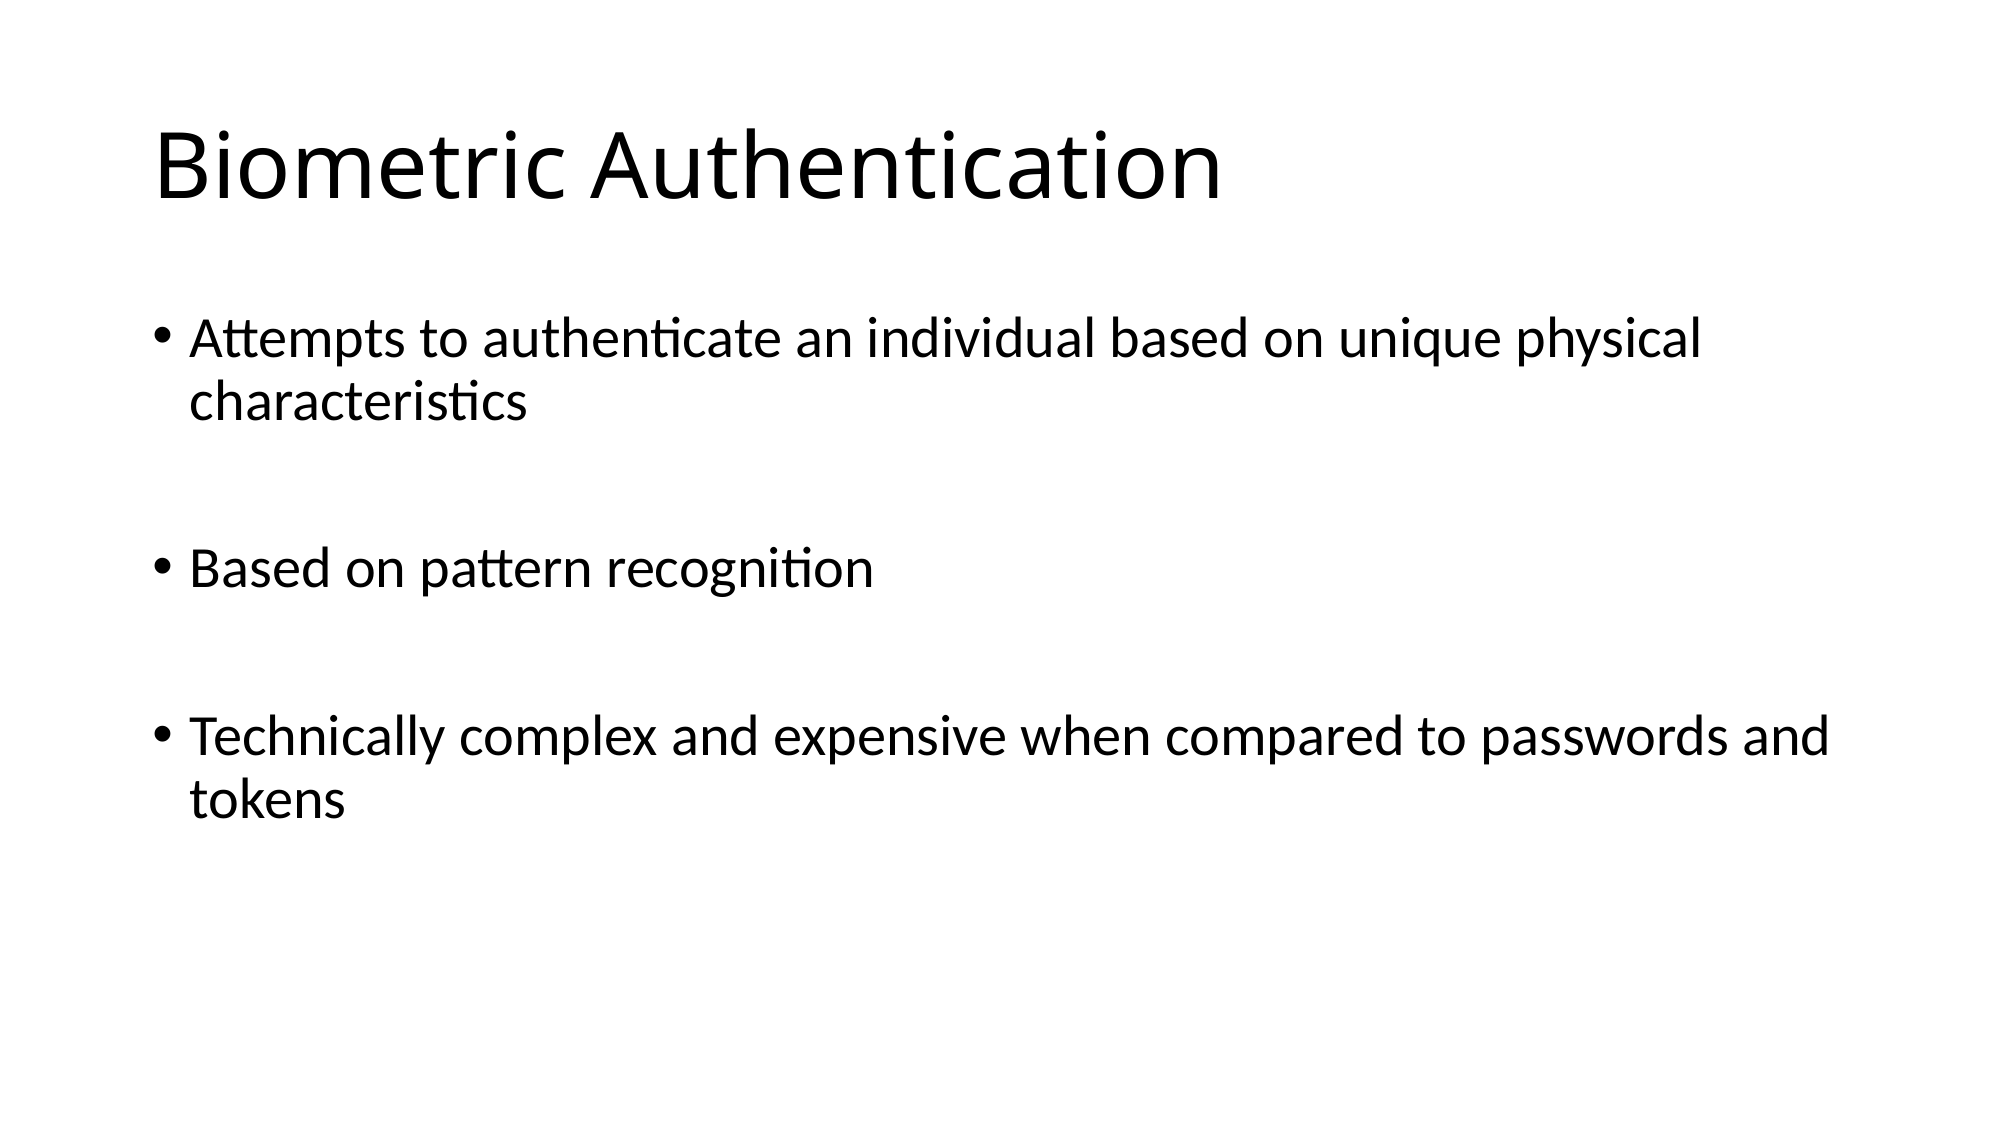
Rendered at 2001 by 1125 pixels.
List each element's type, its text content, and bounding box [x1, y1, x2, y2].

title Biometric Authentication [137, 59, 1863, 278]
list Attempts to authenticate an individual based on unique physical characteristics Based on pattern recognition Technically complex and expensive when compared to passwords and tokens [137, 299, 1863, 1014]
